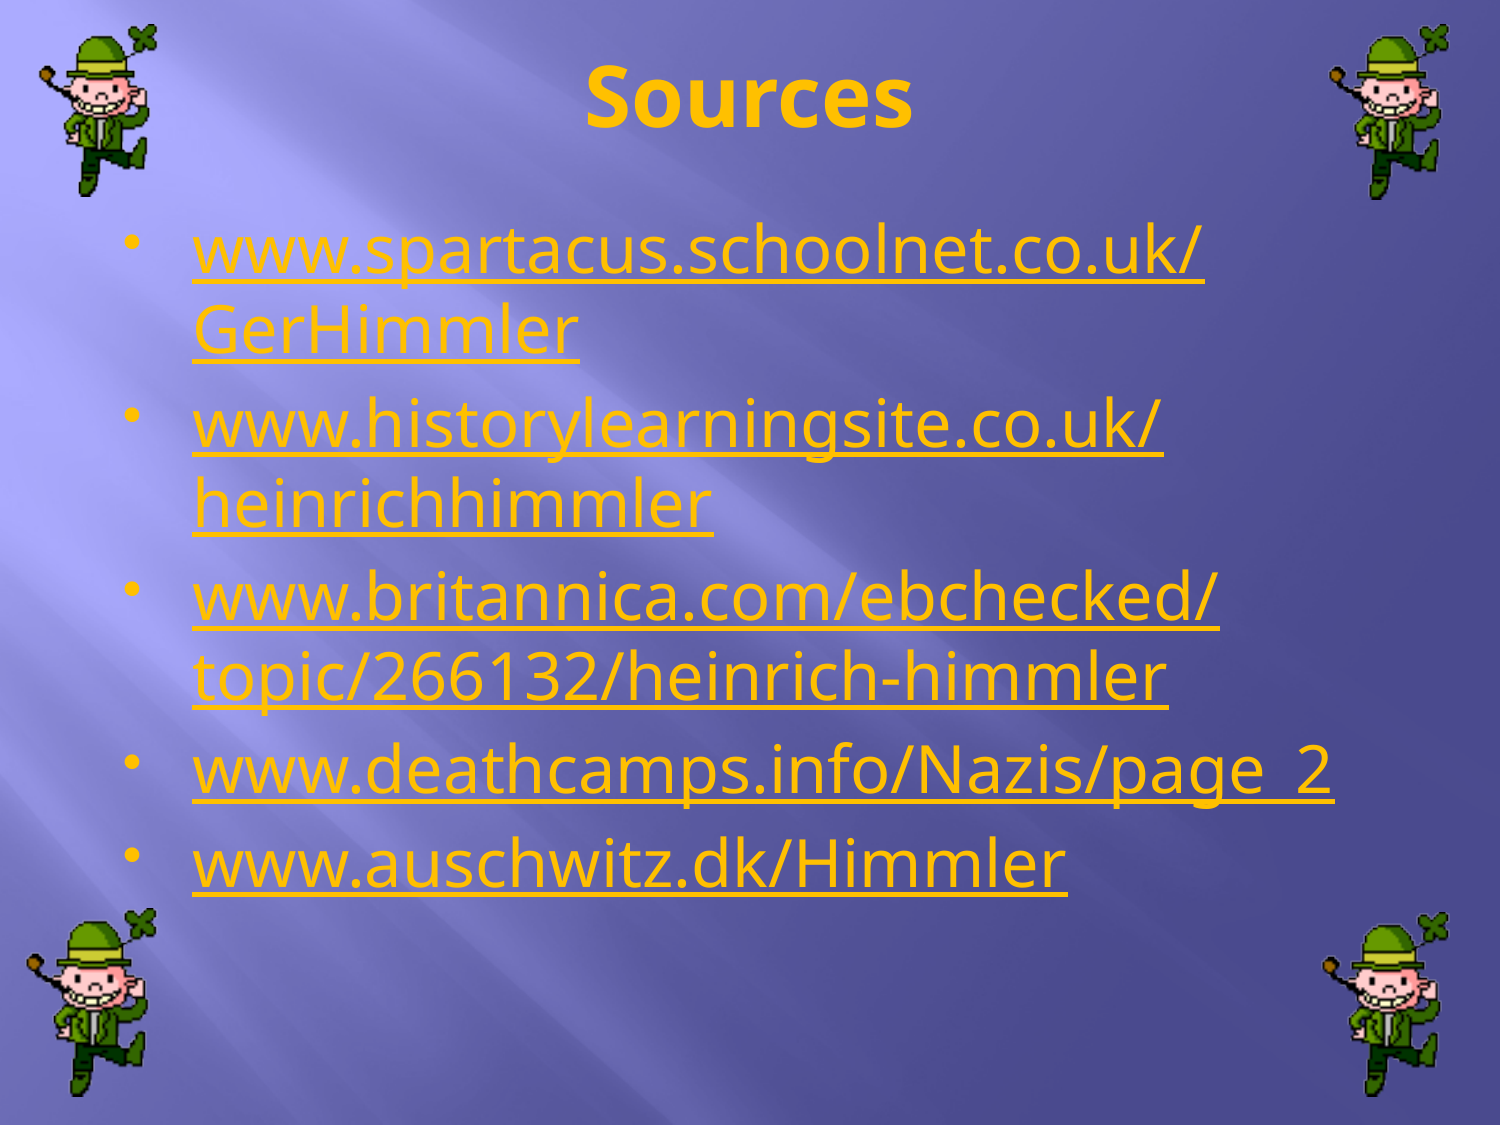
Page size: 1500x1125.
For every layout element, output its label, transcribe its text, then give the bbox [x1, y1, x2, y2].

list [1320, 912, 1455, 1098]
picture [37, 24, 163, 197]
text_box www.spartacus.schoolnet.co.uk/GerHimmler www.historylearningsite.co.uk/heinrichhimmler www.britannica.com/ebchecked/topic/266132/heinrich-himmler www.deathcamps.info/Nazis/page_2 www.auschwitz.dk/Himmler [87, 199, 1450, 908]
picture [24, 907, 163, 1098]
picture [1326, 24, 1455, 201]
title Sources [75, 0, 1425, 188]
